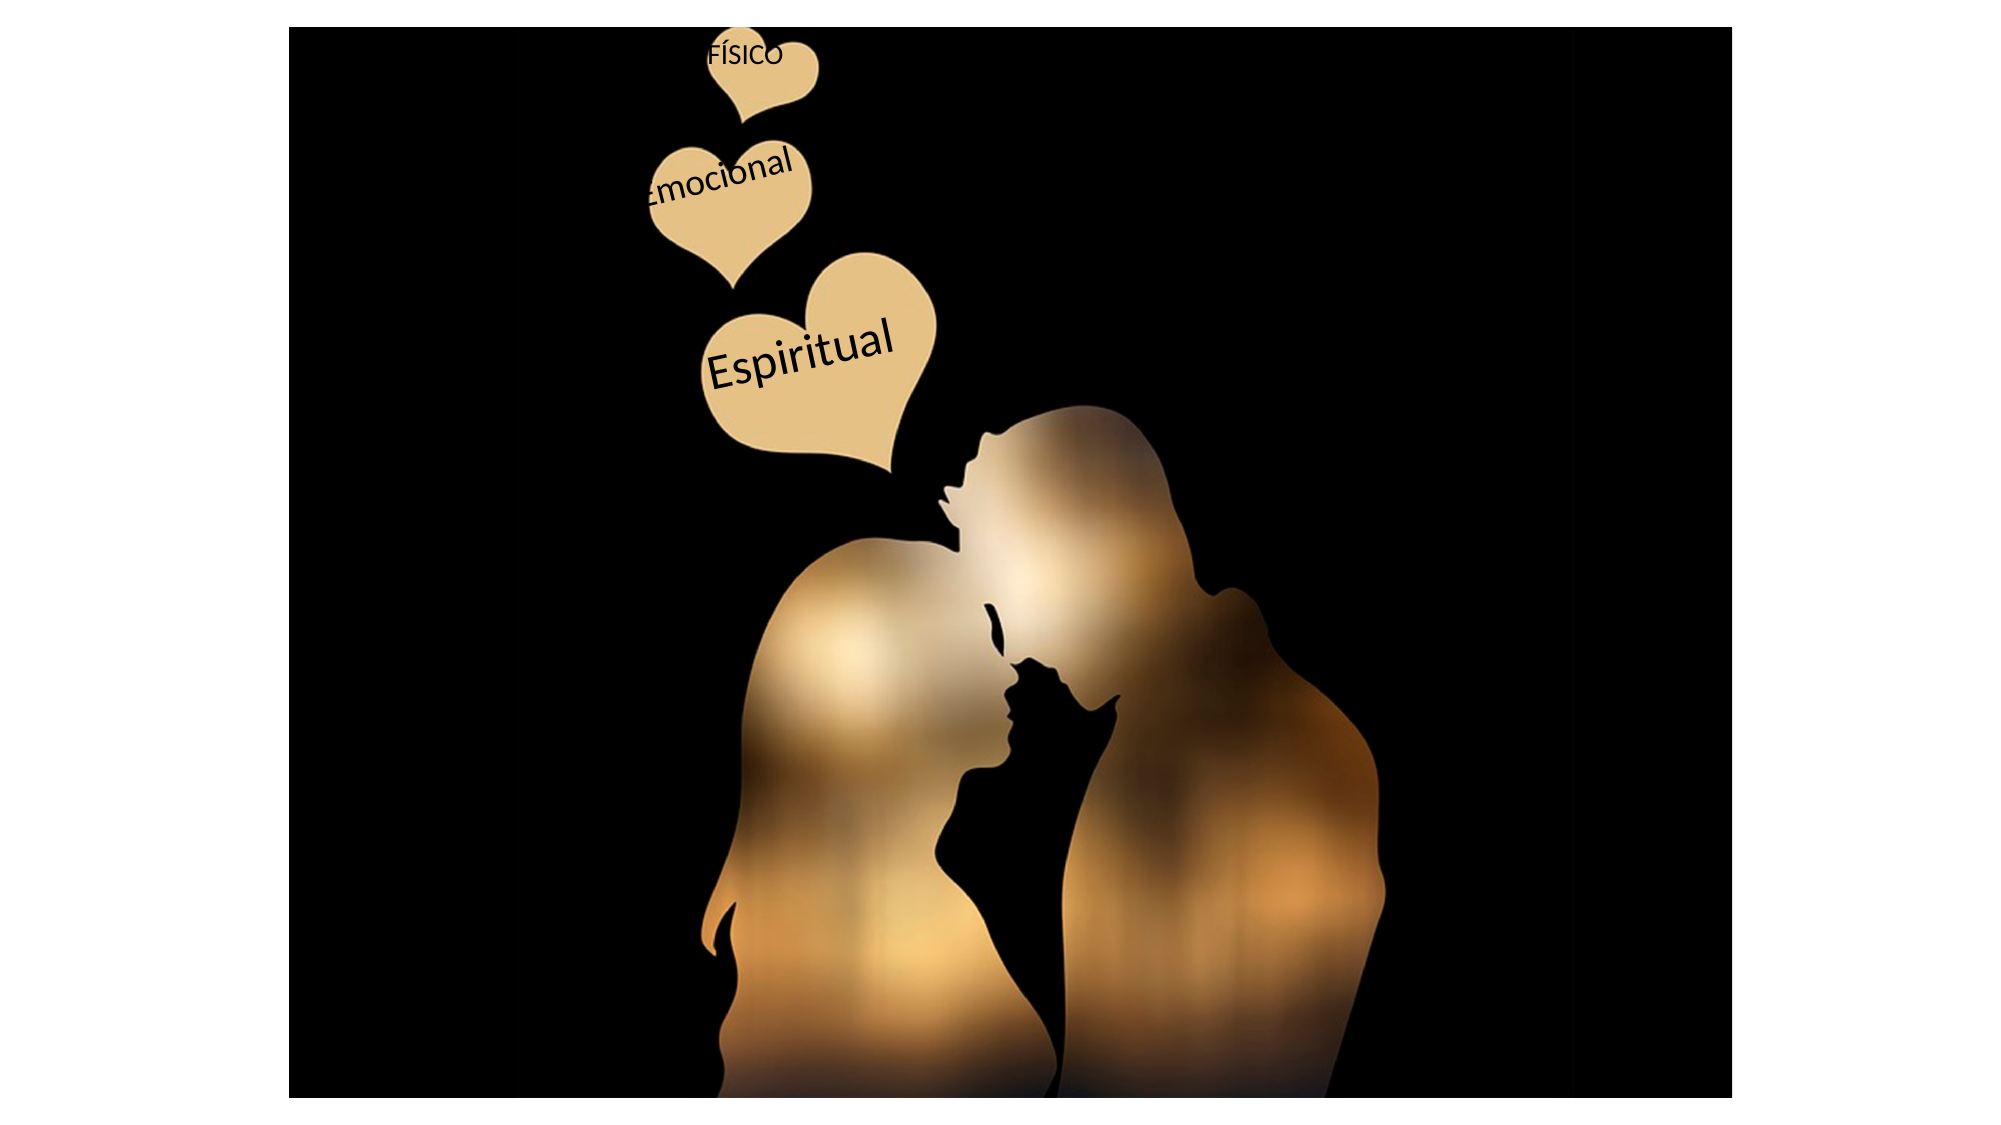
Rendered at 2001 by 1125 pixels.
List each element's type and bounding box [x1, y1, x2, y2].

picture [289, 27, 1733, 1098]
